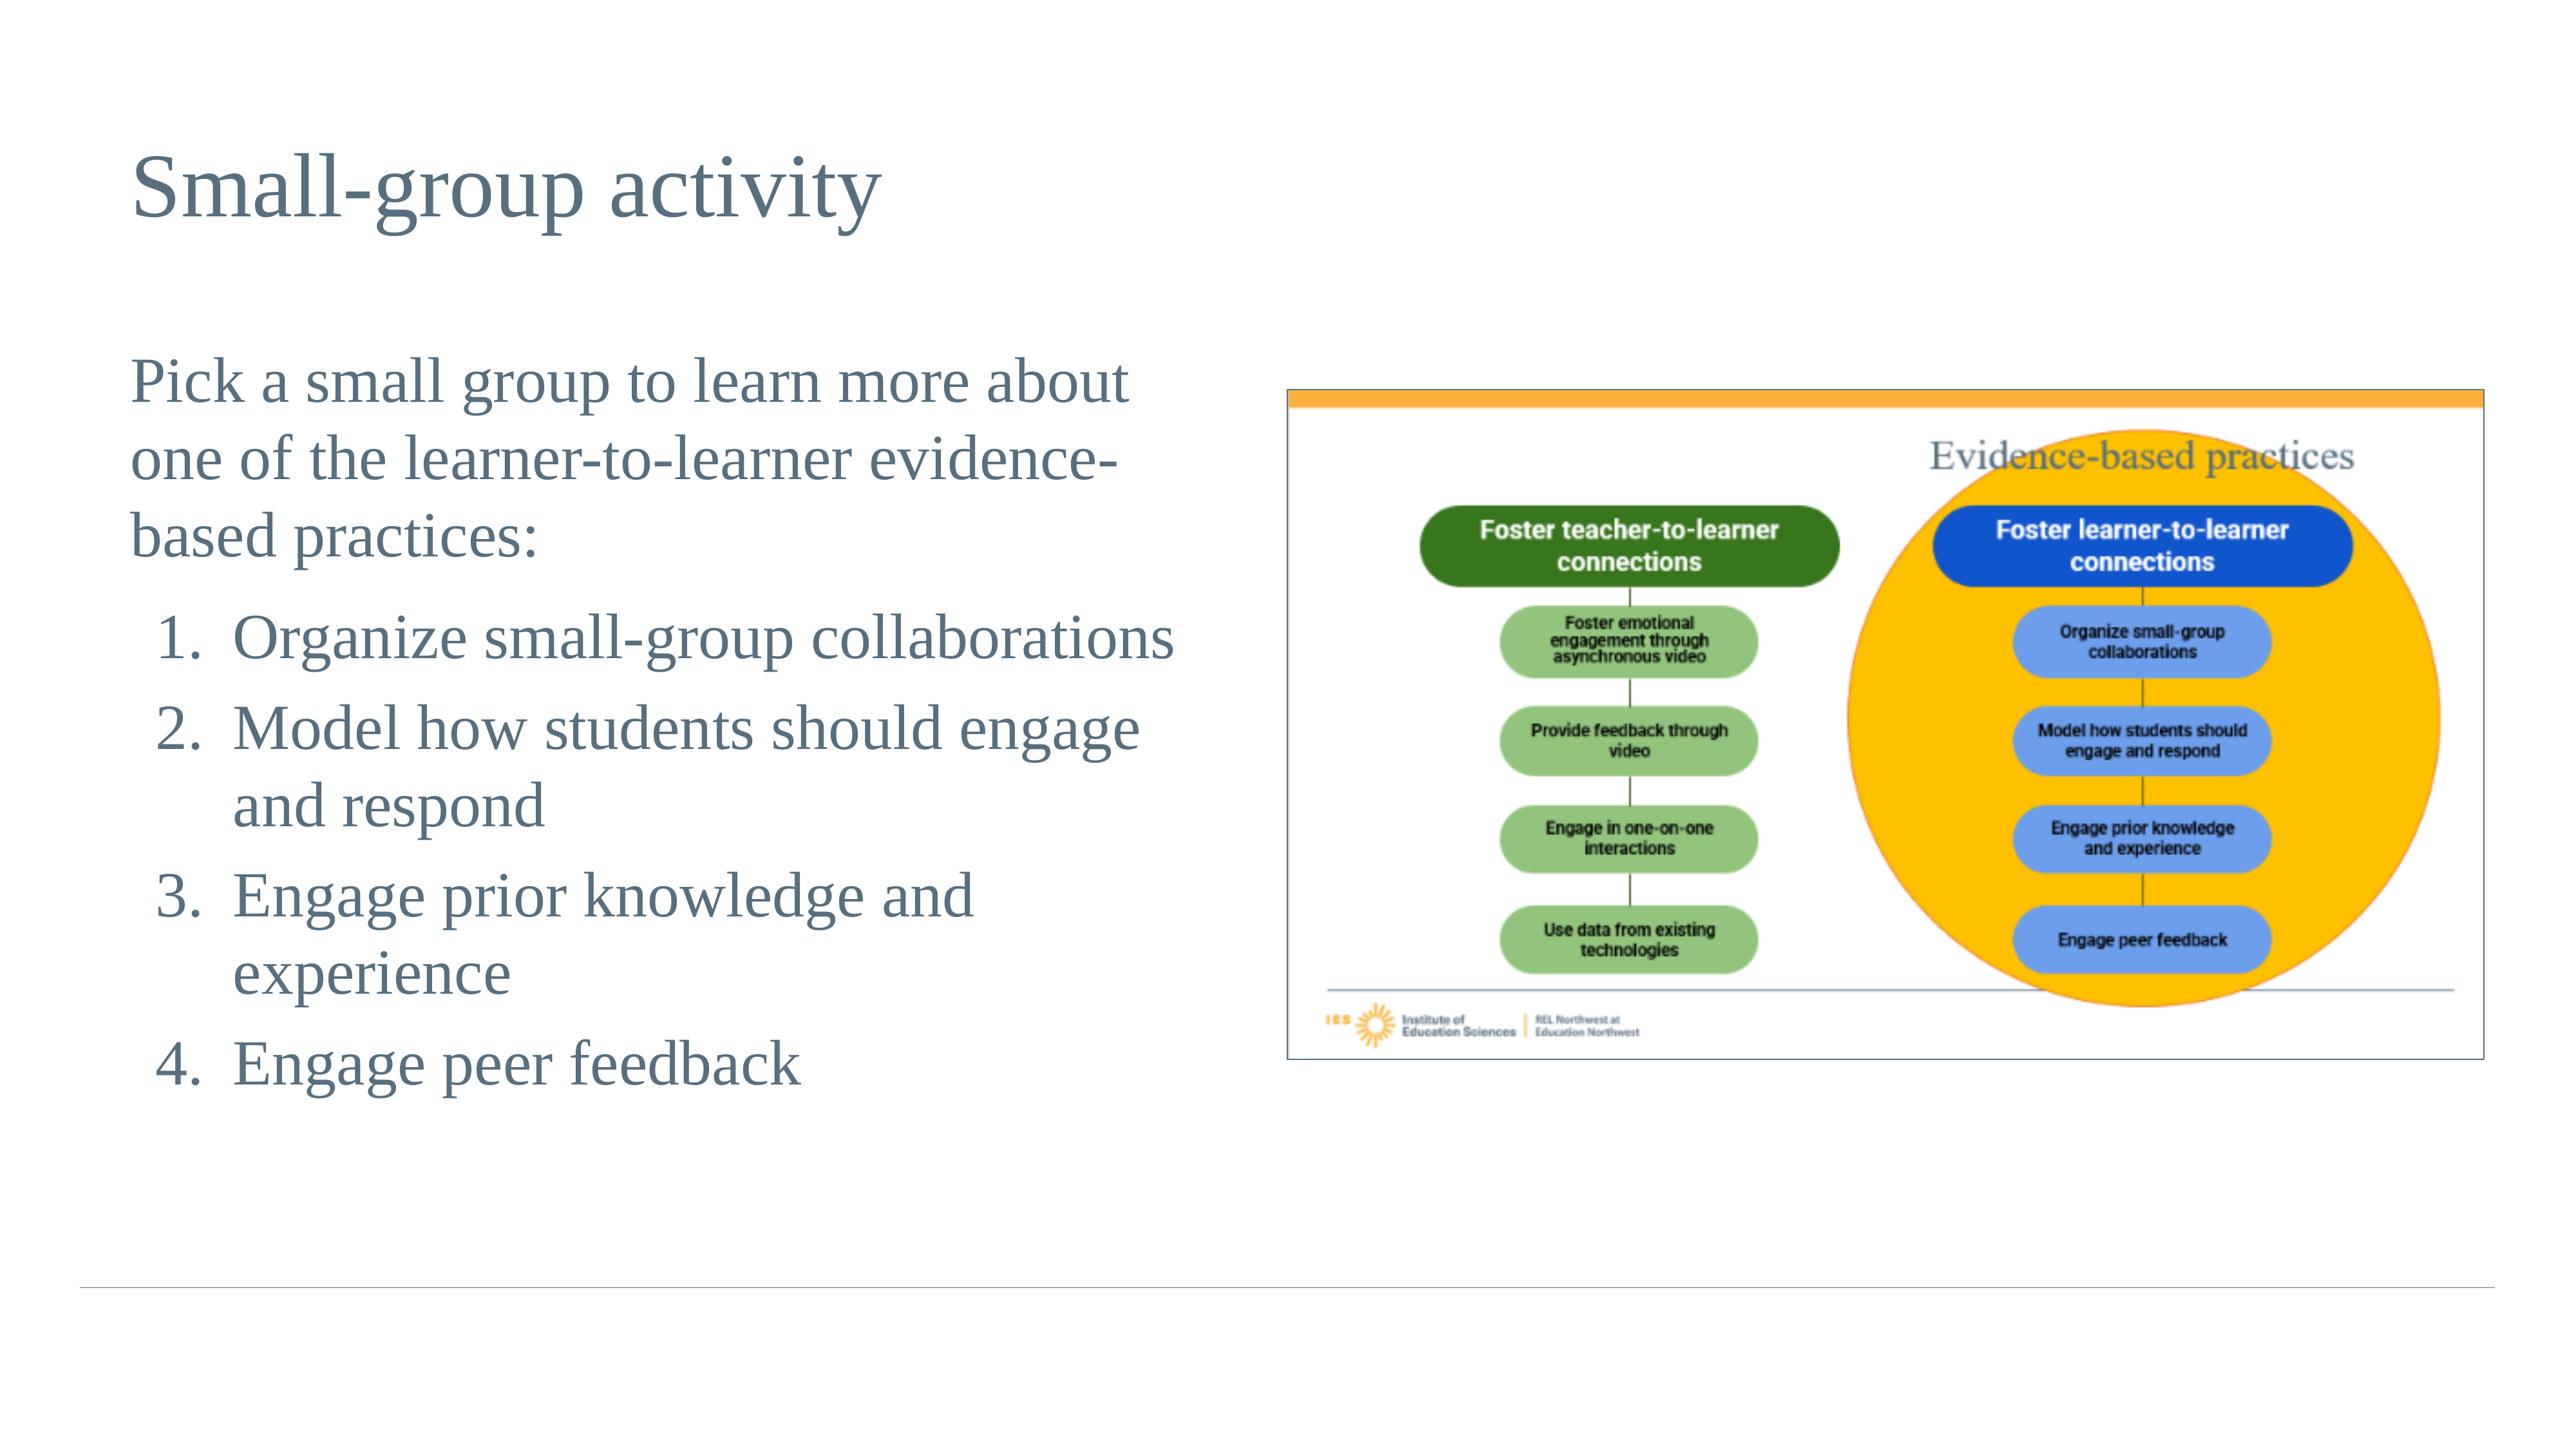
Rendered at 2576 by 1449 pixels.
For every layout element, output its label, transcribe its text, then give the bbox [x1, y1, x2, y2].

picture [1287, 390, 2484, 1059]
list Pick a small group to learn more about one of the learner-to-learner evidence-based practices: Organize small-group collaborations Model how students should engage and respond Engage prior knowledge and experience Engage peer feedback [120, 333, 1226, 1137]
title Small-group activity-2 [120, 120, 2456, 249]
